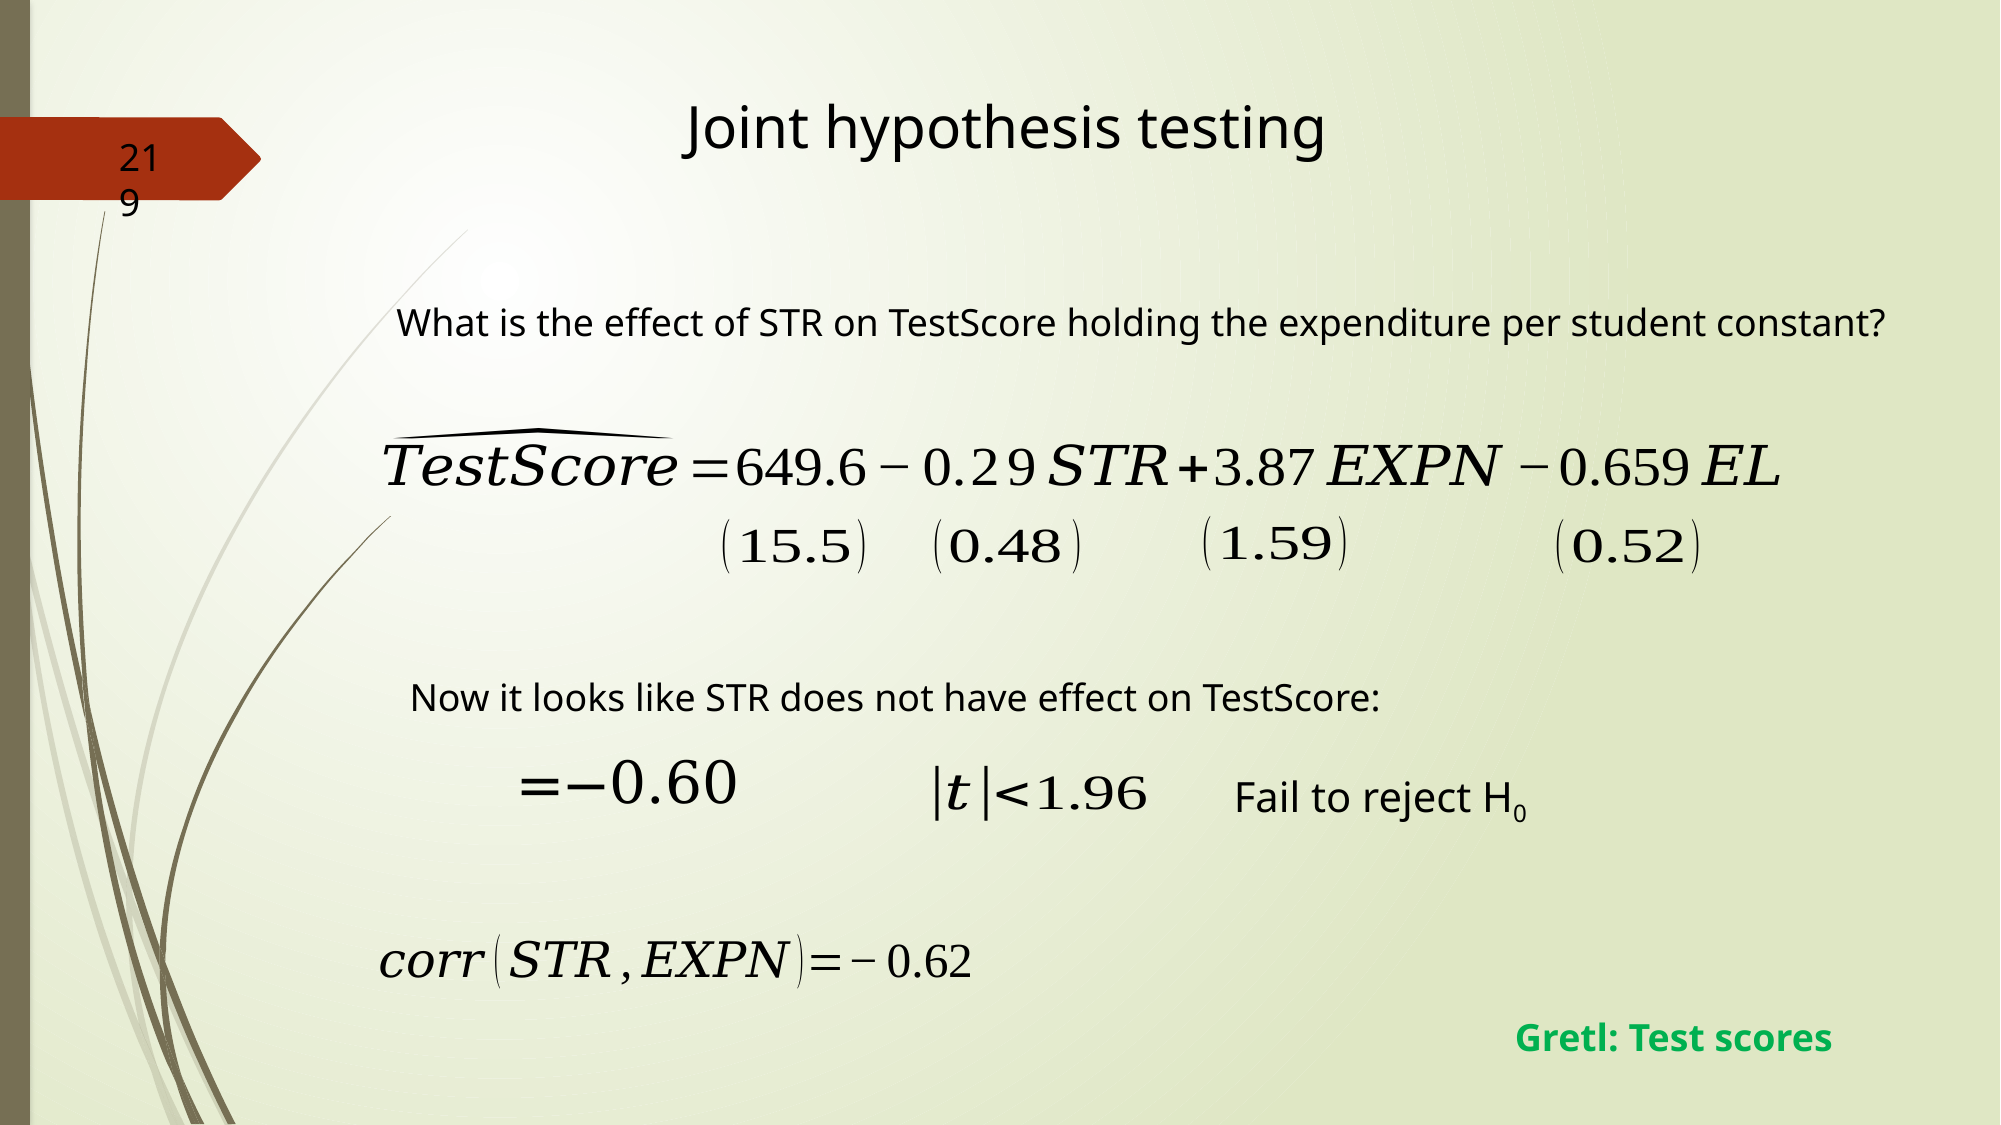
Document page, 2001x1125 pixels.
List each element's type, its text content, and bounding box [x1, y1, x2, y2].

text_box Now it looks like STR does not have effect on TestScore: [394, 667, 1397, 727]
text_box Fail to reject H0 [1218, 762, 1542, 835]
text_box Joint hypothesis testing [671, 83, 1343, 169]
text_box Gretl: Test scores [1500, 1007, 1848, 1067]
text_box 219 [104, 126, 198, 231]
text_box What is the effect of STR on TestScore holding the expenditure per student constant? [381, 291, 1902, 351]
